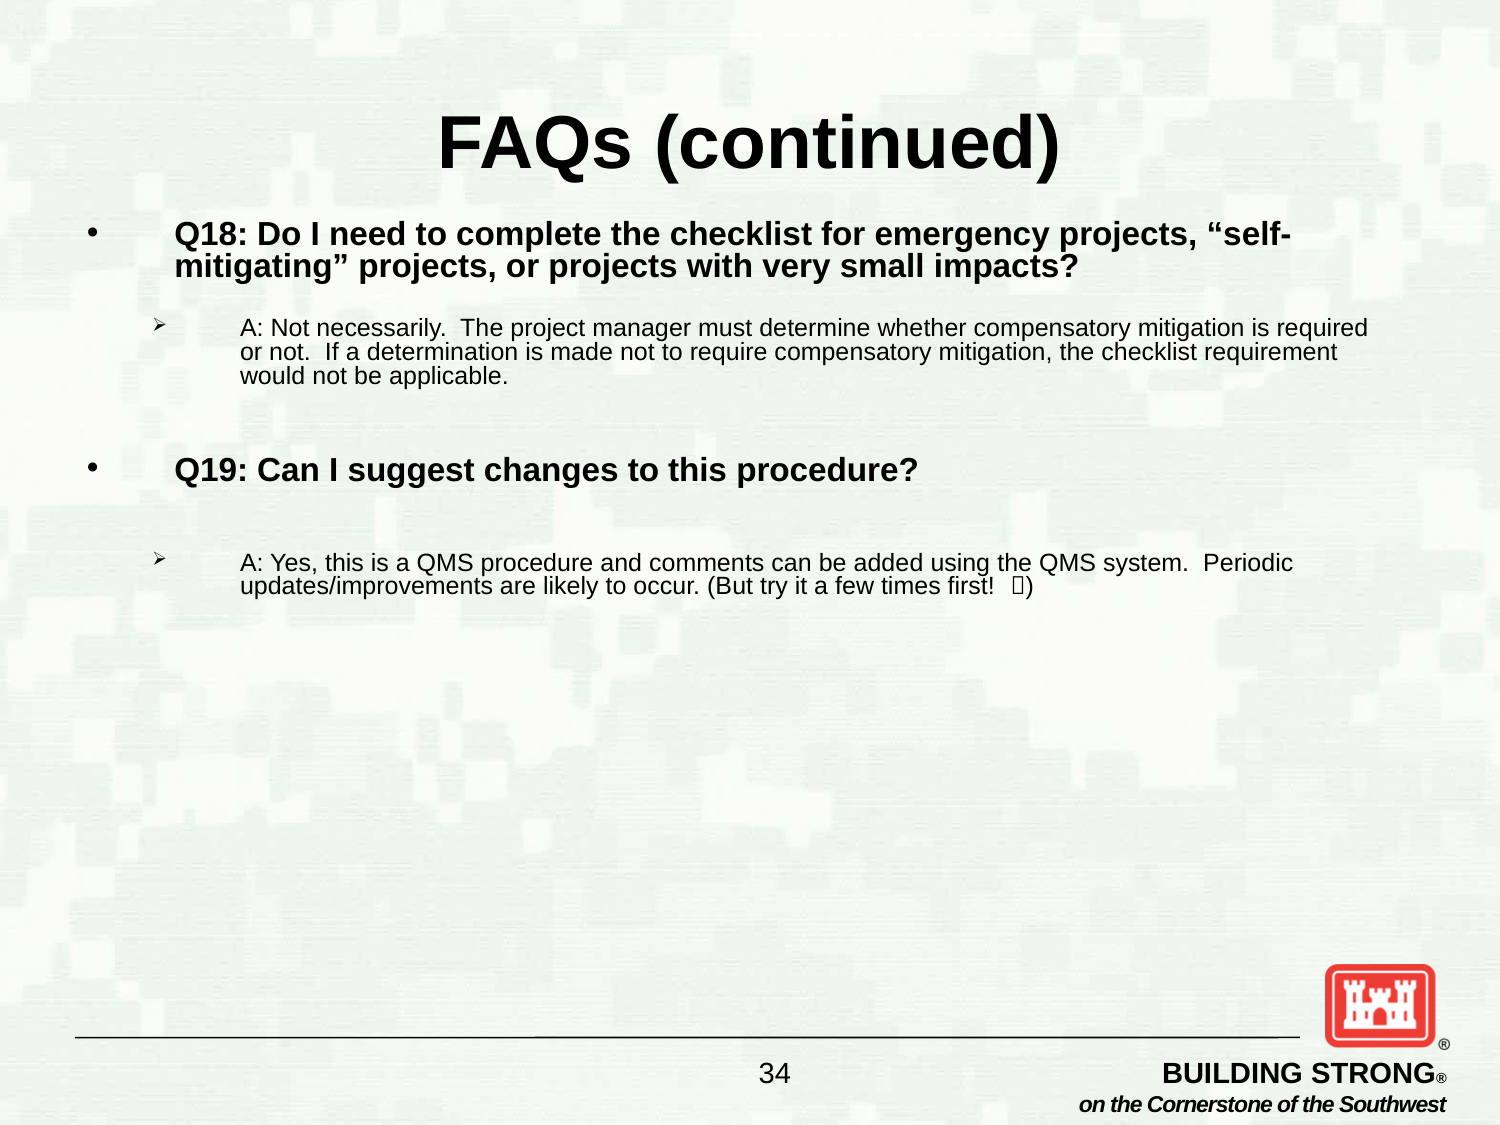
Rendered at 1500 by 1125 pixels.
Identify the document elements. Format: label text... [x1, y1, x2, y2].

slide_number 34 [599, 1046, 951, 1125]
picture [0, 0, 1500, 1125]
list Q18: Do I need to complete the checklist for emergency projects, “self-mitigating” projects, or projects with very small impacts? A: Not necessarily. The project manager must determine whether compensatory mitigation is required or not. If a determination is made not to require compensatory mitigation, the checklist requirement would not be applicable. Q19: Can I suggest changes to this procedure? A: Yes, this is a QMS procedure and comments can be added using the QMS system. Periodic updates/improvements are likely to occur. (But try it a few times first! ) [62, 212, 1413, 1013]
title FAQs (continued) [74, 44, 1426, 233]
